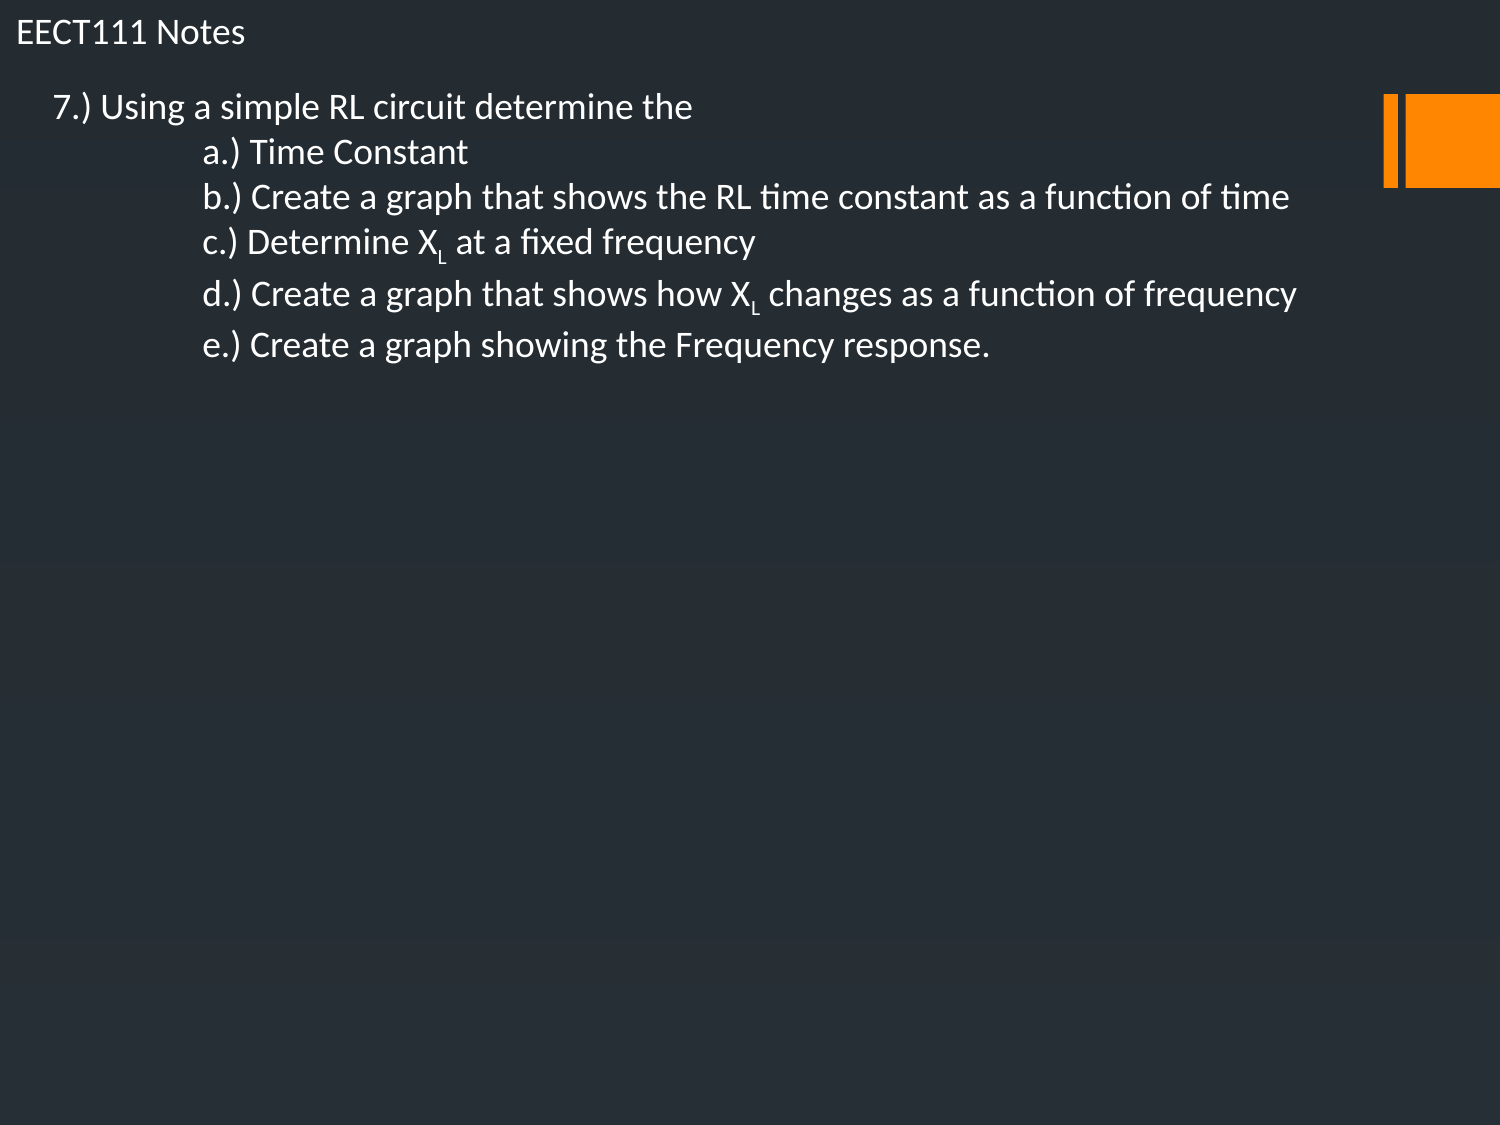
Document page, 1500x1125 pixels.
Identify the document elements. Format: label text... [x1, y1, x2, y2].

text_box EECT111 Notes [1, 0, 261, 60]
text_box 7.) Using a simple RL circuit determine the a.) Time Constant b.) Create a graph that shows the RL time constant as a function of time c.) Determine XL at a fixed frequency d.) Create a graph that shows how XL changes as a function of frequency e.) Create a graph showing the Frequency response. [37, 74, 1463, 372]
